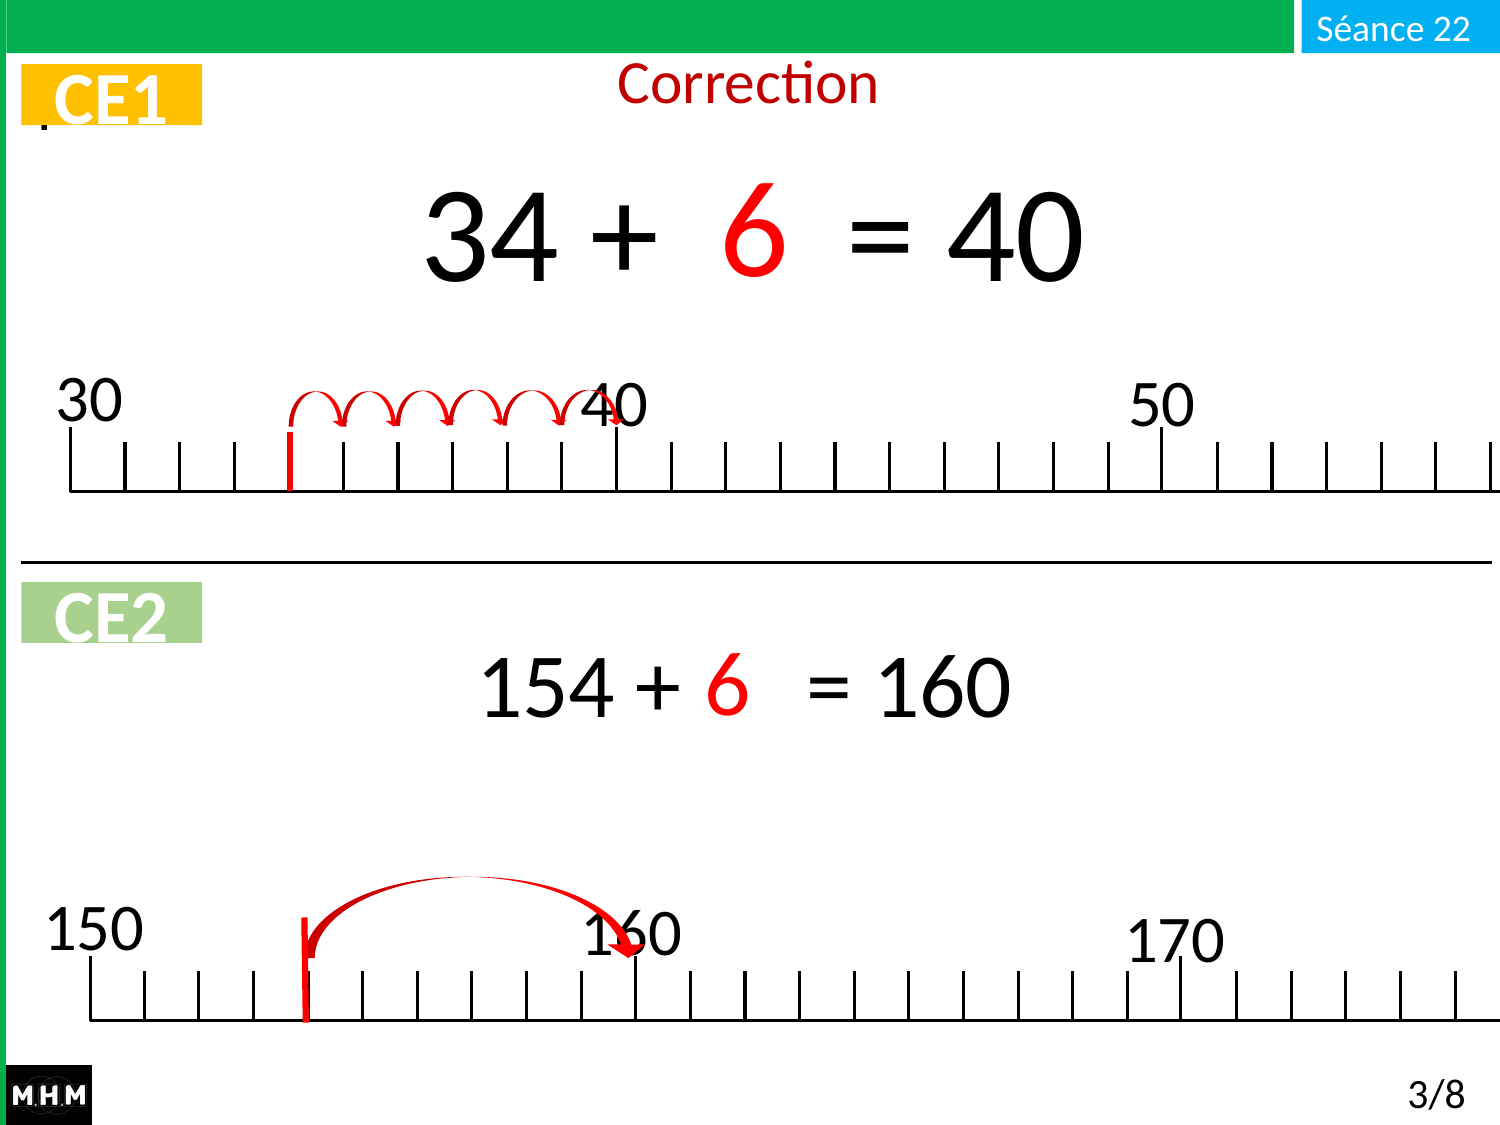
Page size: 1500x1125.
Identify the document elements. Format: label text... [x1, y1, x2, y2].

text_box CE1 [20, 63, 203, 126]
text_box 34 + … = 40 [374, 136, 1309, 317]
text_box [40, 347, 1500, 493]
text_box 6 [671, 131, 838, 312]
picture [6, 1065, 92, 1125]
text_box Correction [602, 43, 1500, 125]
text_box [28, 876, 1500, 1022]
list 3/8 [1373, 1064, 1500, 1125]
text_box 6 [682, 616, 774, 742]
text_box CE2 [20, 581, 203, 644]
text_box 154 + … = 160 [425, 618, 1044, 743]
